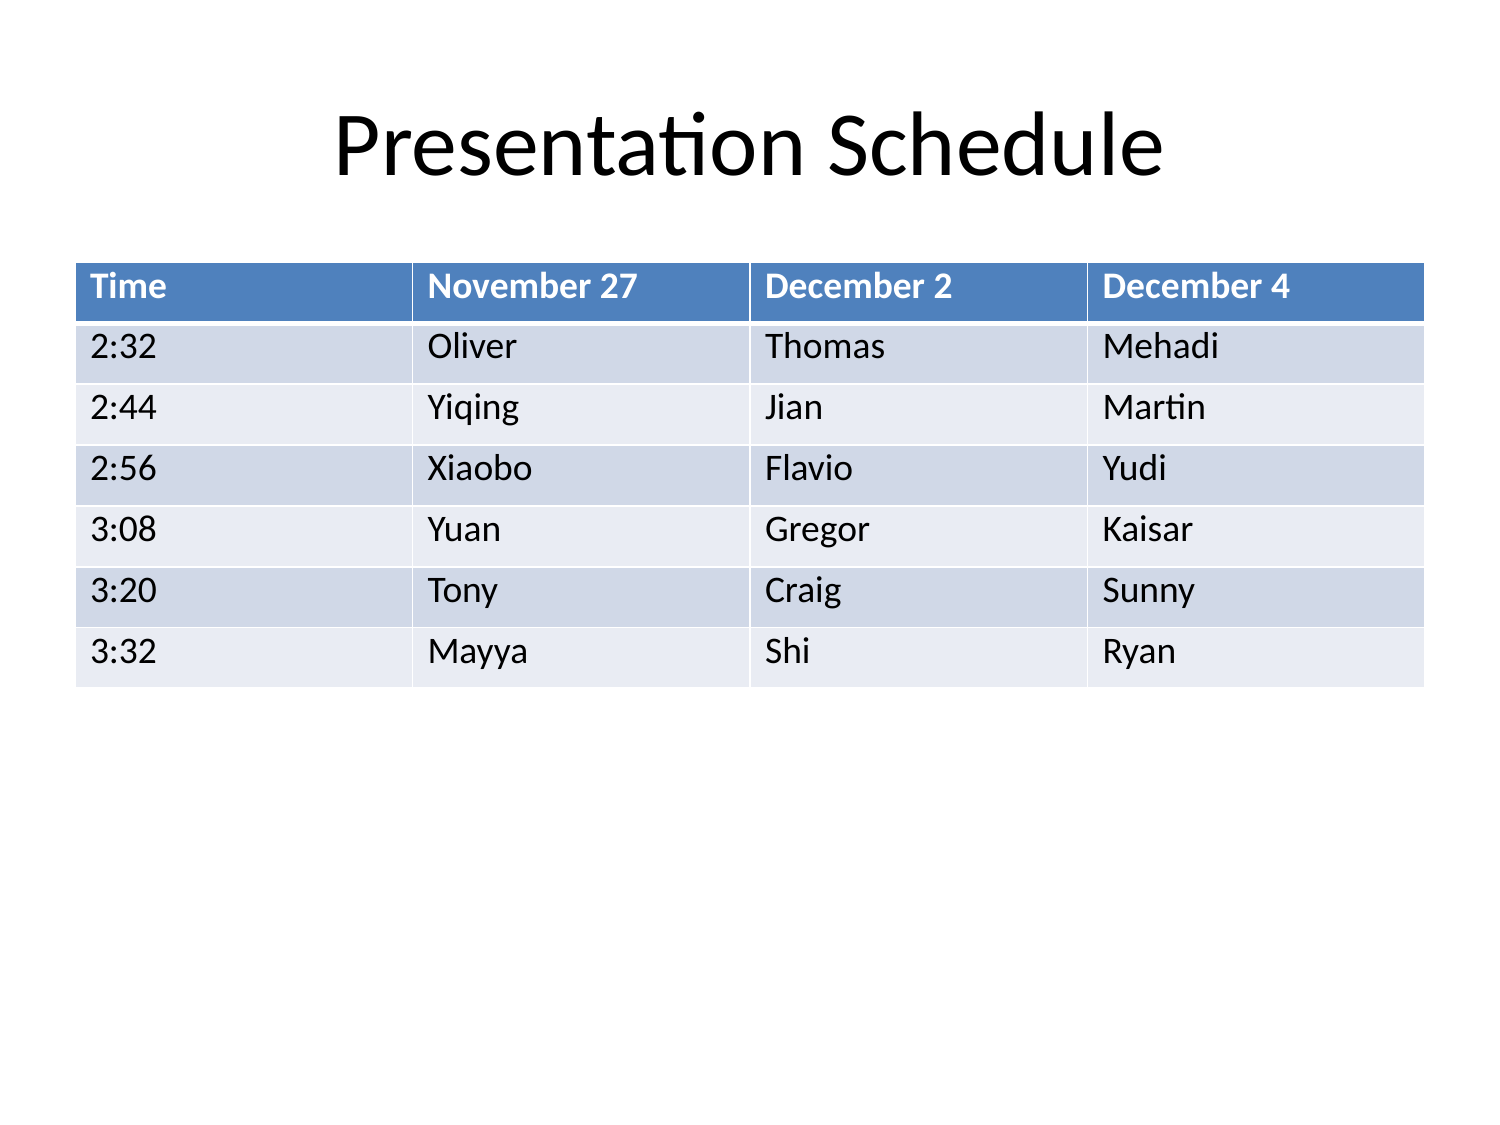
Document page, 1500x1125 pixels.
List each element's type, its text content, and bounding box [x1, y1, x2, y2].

table_header December 4 [1088, 263, 1424, 321]
table_cell Yiqing [413, 385, 749, 444]
table_header Time [76, 263, 412, 321]
table_cell Thomas [751, 326, 1087, 383]
table_cell Craig [751, 568, 1087, 627]
table_header November 27 [413, 263, 749, 321]
table_cell Sunny [1088, 568, 1424, 627]
table_header December 2 [751, 263, 1087, 321]
table_cell 3:32 [76, 628, 412, 687]
table_cell Oliver [413, 326, 749, 383]
table_cell 2:56 [76, 446, 412, 505]
table_cell Ryan [1088, 628, 1424, 687]
table_cell Kaisar [1088, 507, 1424, 566]
title Presentation Schedule [75, 45, 1425, 233]
table_cell 3:20 [76, 568, 412, 627]
table_cell Gregor [751, 507, 1087, 566]
table_cell Xiaobo [413, 446, 749, 505]
table_cell 2:32 [76, 326, 412, 383]
table_cell Mayya [413, 628, 749, 687]
table_cell Jian [751, 385, 1087, 444]
table_cell Mehadi [1088, 326, 1424, 383]
table_cell Yuan [413, 507, 749, 566]
table_cell Shi [751, 628, 1087, 687]
table_cell Yudi [1088, 446, 1424, 505]
table_cell 3:08 [76, 507, 412, 566]
table_cell Martin [1088, 385, 1424, 444]
table_cell Flavio [751, 446, 1087, 505]
table_cell Tony [413, 568, 749, 627]
table_cell 2:44 [76, 385, 412, 444]
